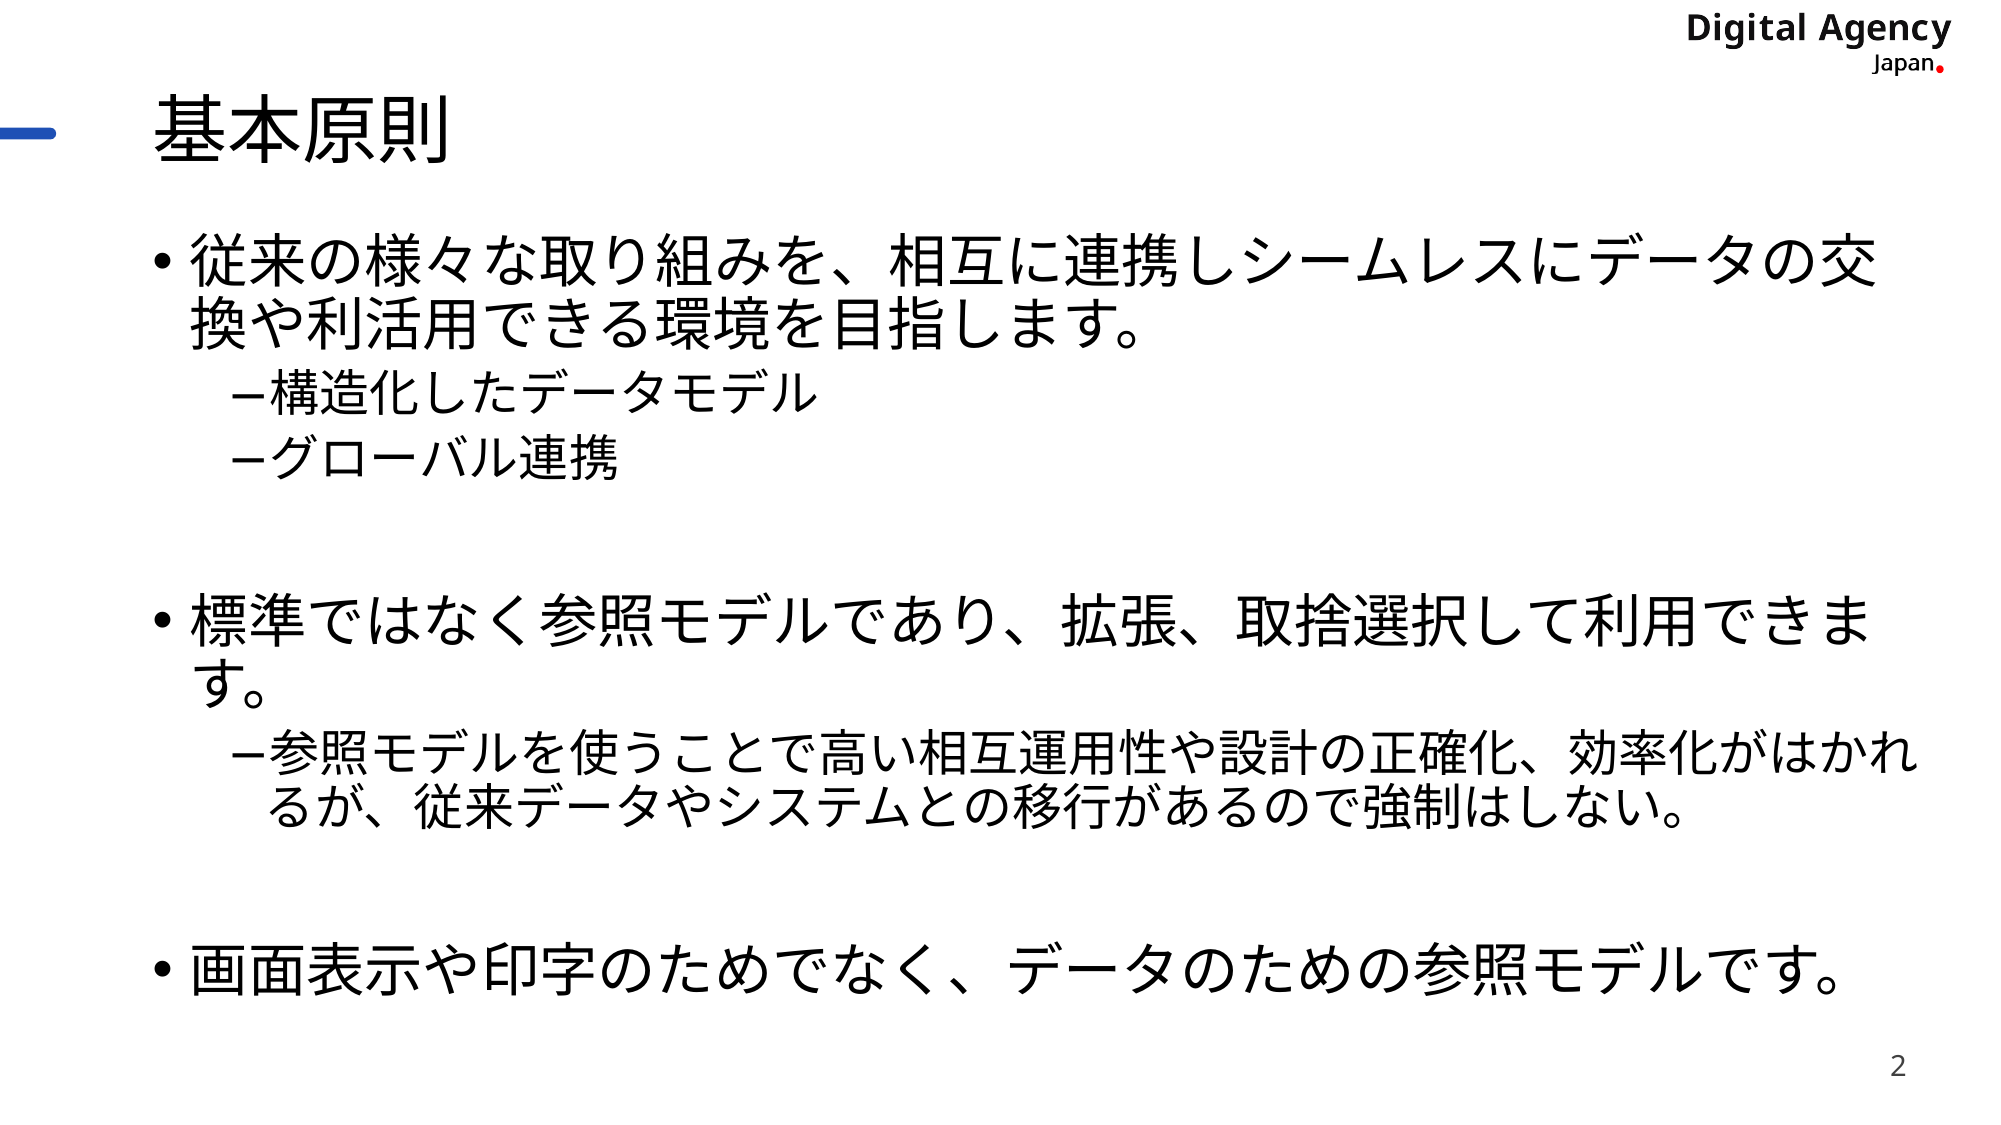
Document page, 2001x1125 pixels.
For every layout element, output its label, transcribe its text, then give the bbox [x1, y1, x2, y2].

title 基本原則 [137, 85, 1863, 183]
picture [1671, 0, 1969, 89]
list 従来の様々な取り組みを、相互に連携しシームレスにデータの交換や利活用できる環境を目指します。 構造化したデータモデル グローバル連携 標準ではなく参照モデルであり、拡張、取捨選択して利用できます。 参照モデルを使うことで高い相互運用性や設計の正確化、効率化がはかれるが、従来データやシステムとの移行があるので強制はしない。 画面表示や印字のためでなく、データのための参照モデルです。 [137, 224, 1937, 1015]
slide_number 2 [1471, 1036, 1922, 1097]
